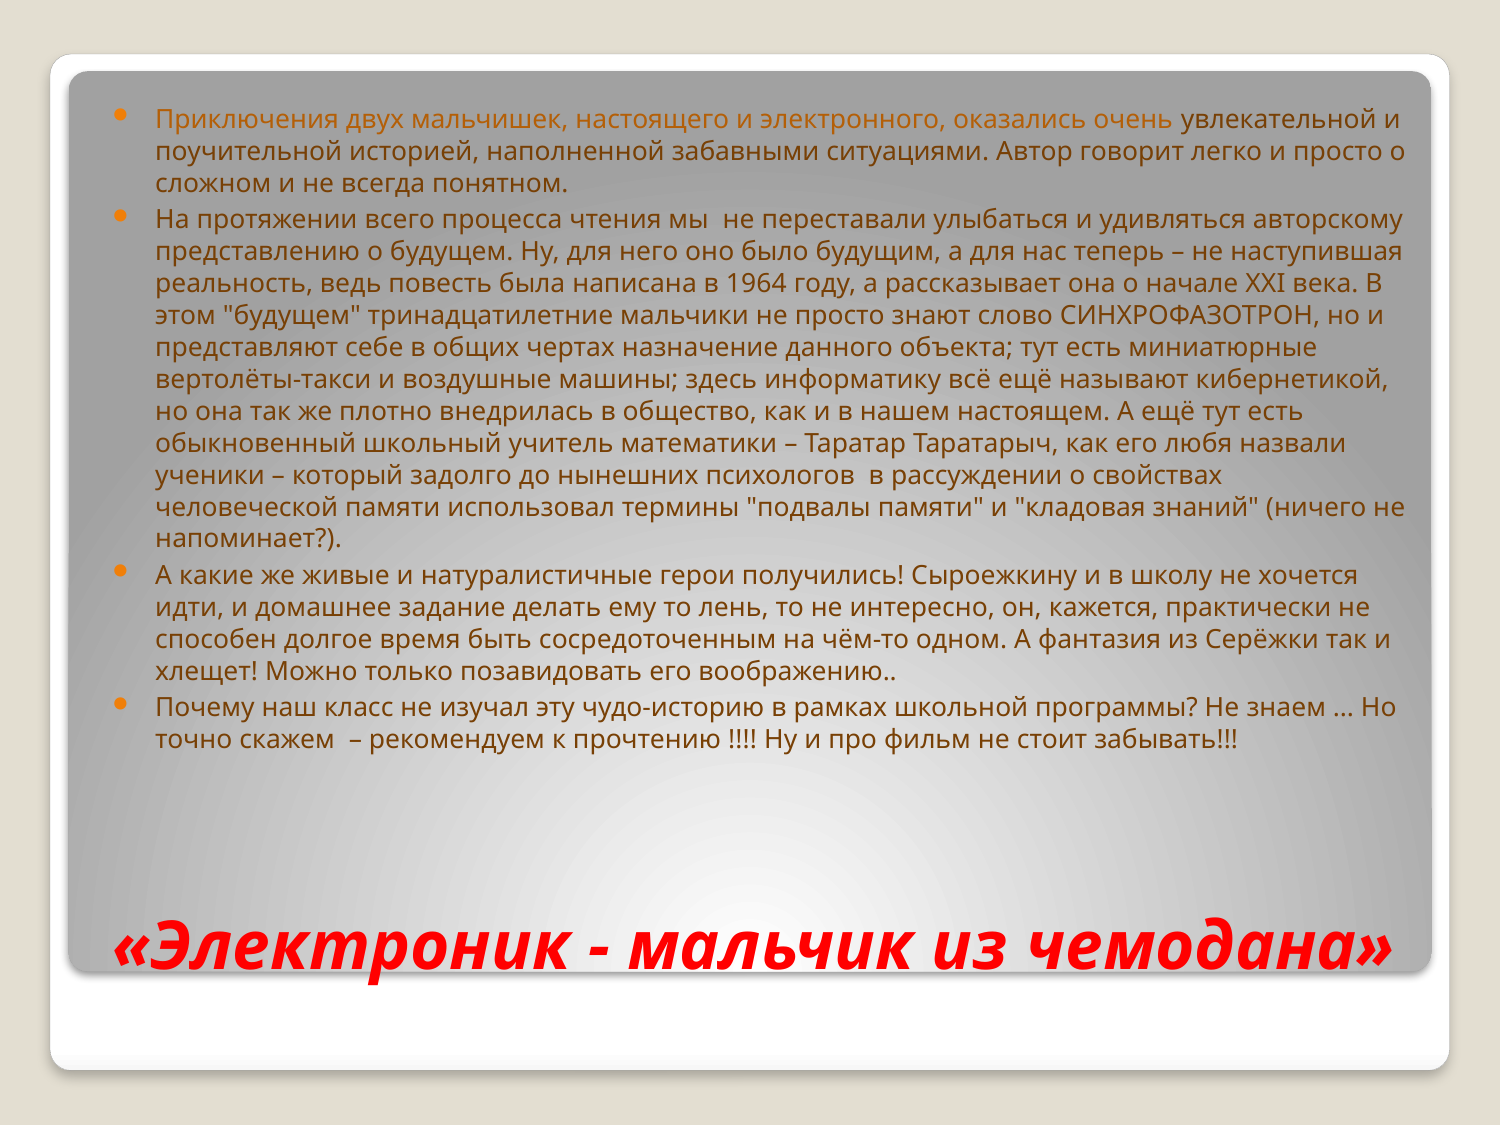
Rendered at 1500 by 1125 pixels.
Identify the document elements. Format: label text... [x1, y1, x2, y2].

list Приключения двух мальчишек, настоящего и электронного, оказались очень увлекательной и поучительной историей, наполненной забавными ситуациями. Автор говорит легко и просто о сложном и не всегда понятном. На протяжении всего процесса чтения мы не переставали улыбаться и удивляться авторскому представлению о будущем. Ну, для него оно было будущим, а для нас теперь – не наступившая реальность, ведь повесть была написана в 1964 году, а рассказывает она о начале XXI века. В этом "будущем" тринадцатилетние мальчики не просто знают слово СИНХРОФАЗОТРОН, но и представляют себе в общих чертах назначение данного объекта; тут есть миниатюрные вертолёты-такси и воздушные машины; здесь информатику всё ещё называют кибернетикой, но она так же плотно внедрилась в общество, как и в нашем настоящем. А ещё тут есть обыкновенный школьный учитель математики – Таратар Таратарыч, как его любя назвали ученики – который задолго до нынешних психологов в рассуждении о свойствах человеческой памяти использовал термины "подвалы памяти" и "кладовая знаний" (ничего не напоминает?). А какие же живые и натуралистичные герои получились! Сыроежкину и в школу не хочется идти, и домашнее задание делать ему то лень, то не интересно, он, кажется, практически не способен долгое время быть сосредоточенным на чём-то одном. А фантазия из Серёжки так и хлещет! Можно только позавидовать его воображению.. Почему наш класс не изучал эту чудо-историю в рамках школьной программы? Не знаем ... Но точно скажем – рекомендуем к прочтению !!!! Ну и про фильм не стоит забывать!!! [82, 86, 1425, 774]
title «Электроник - мальчик из чемодана» [82, 817, 1425, 990]
